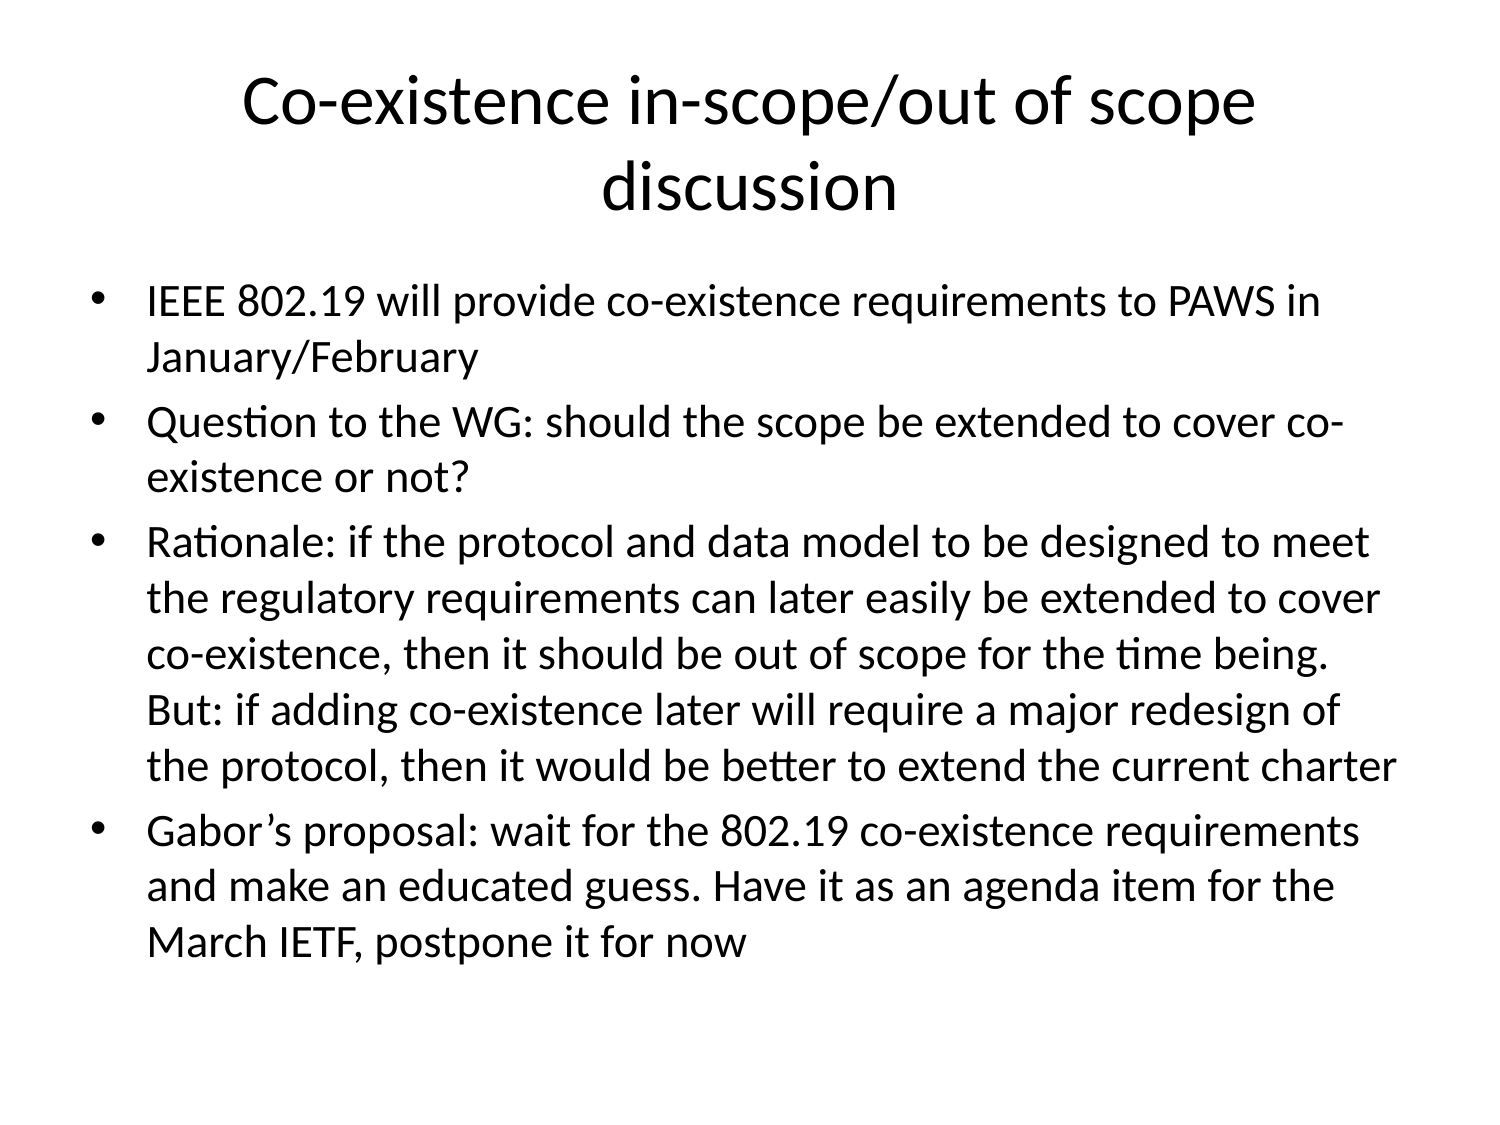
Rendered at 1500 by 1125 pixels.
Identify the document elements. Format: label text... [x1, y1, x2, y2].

title Co-existence in-scope/out of scope discussion [75, 45, 1425, 233]
list IEEE 802.19 will provide co-existence requirements to PAWS in January/February Question to the WG: should the scope be extended to cover co-existence or not? Rationale: if the protocol and data model to be designed to meet the regulatory requirements can later easily be extended to cover co-existence, then it should be out of scope for the time being. But: if adding co-existence later will require a major redesign of the protocol, then it would be better to extend the current charter Gabor’s proposal: wait for the 802.19 co-existence requirements and make an educated guess. Have it as an agenda item for the March IETF, postpone it for now [75, 262, 1425, 1005]
